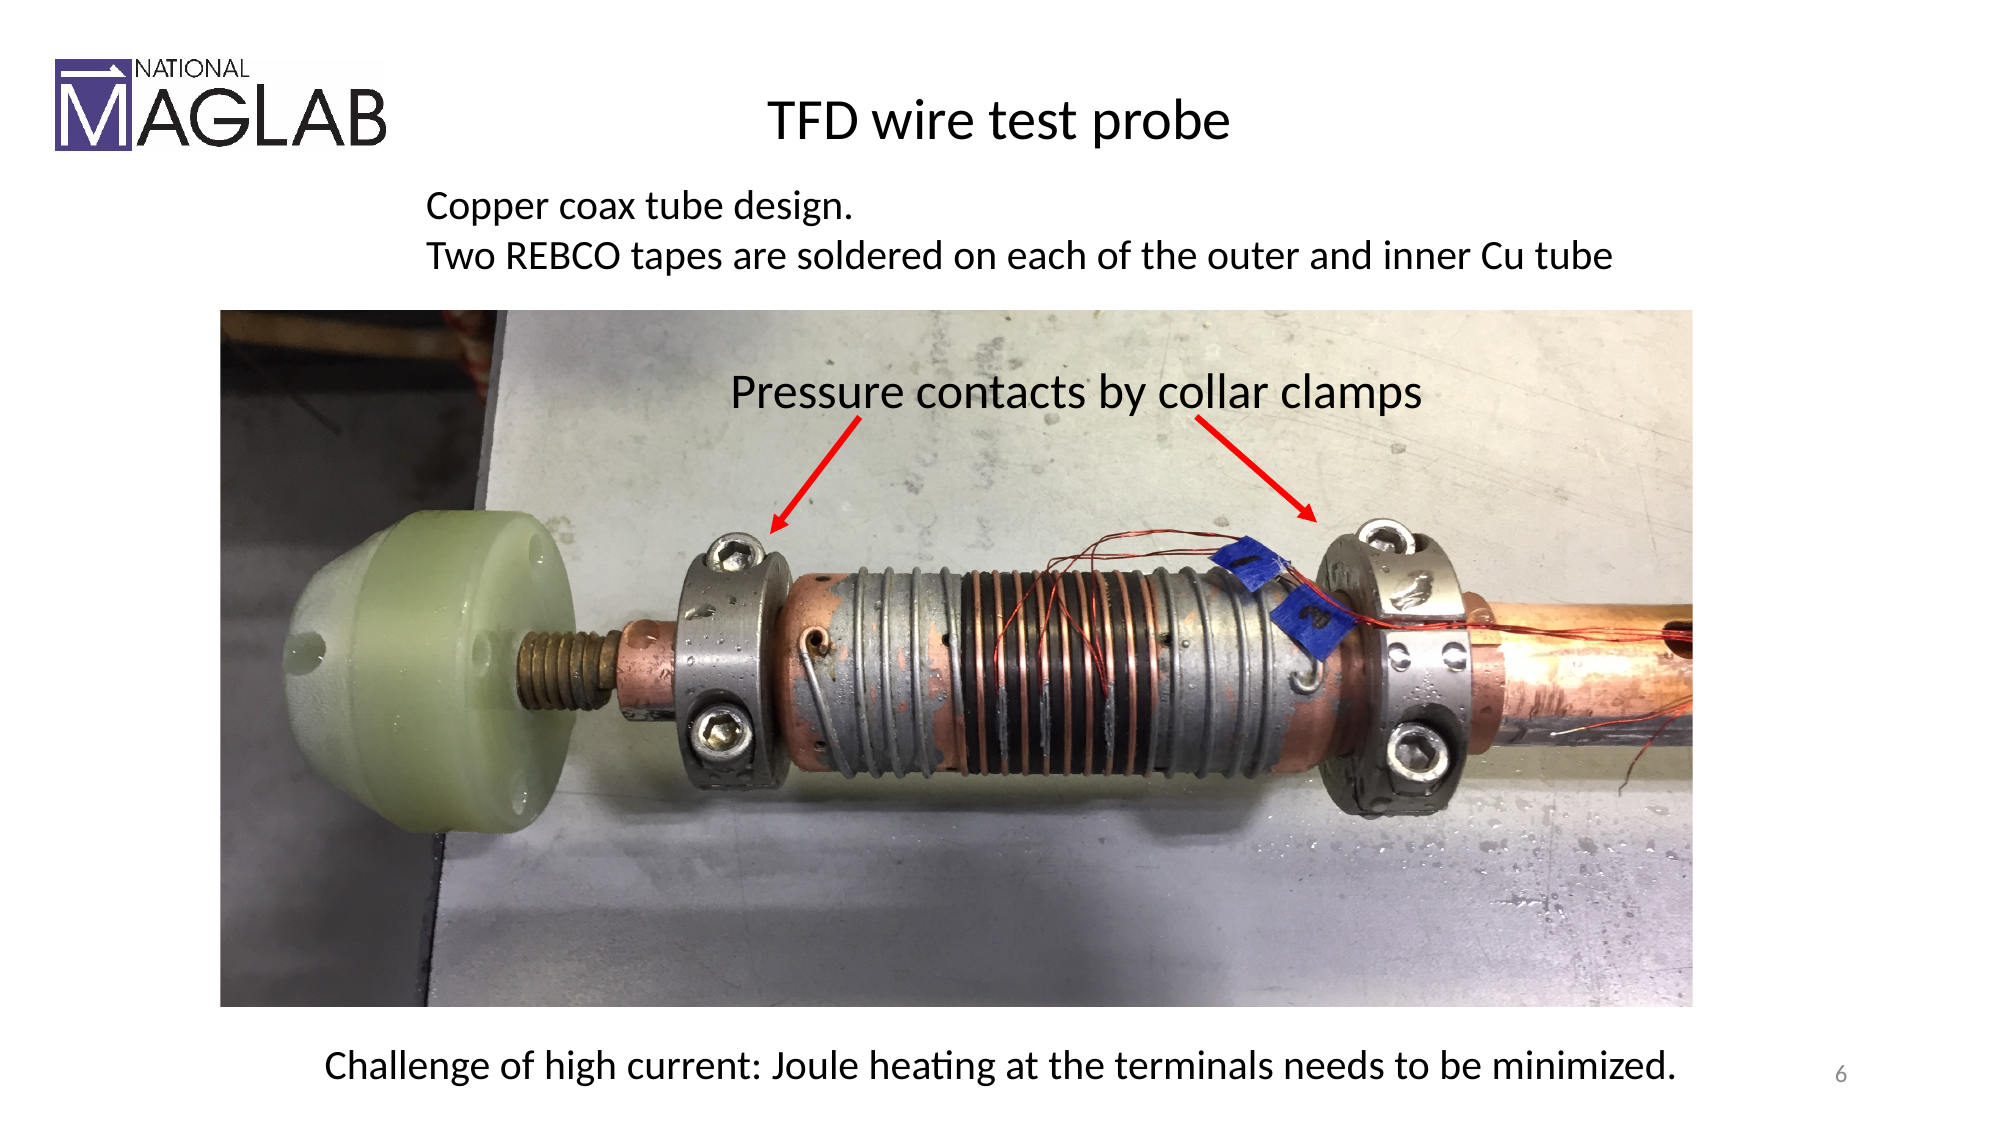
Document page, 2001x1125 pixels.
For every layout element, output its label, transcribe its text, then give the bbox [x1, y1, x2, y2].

title TFD wire test probe [137, 59, 1863, 181]
text_box Copper coax tube design. Two REBCO tapes are soldered on each of the outer and inner Cu tube [411, 170, 1693, 286]
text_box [1196, 416, 1317, 523]
picture [220, 310, 1693, 1007]
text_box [770, 416, 860, 535]
text_box Challenge of high current: Joule heating at the terminals needs to be minimized. [309, 1030, 1746, 1095]
slide_number 6 [1412, 1042, 1863, 1103]
picture [55, 59, 386, 151]
